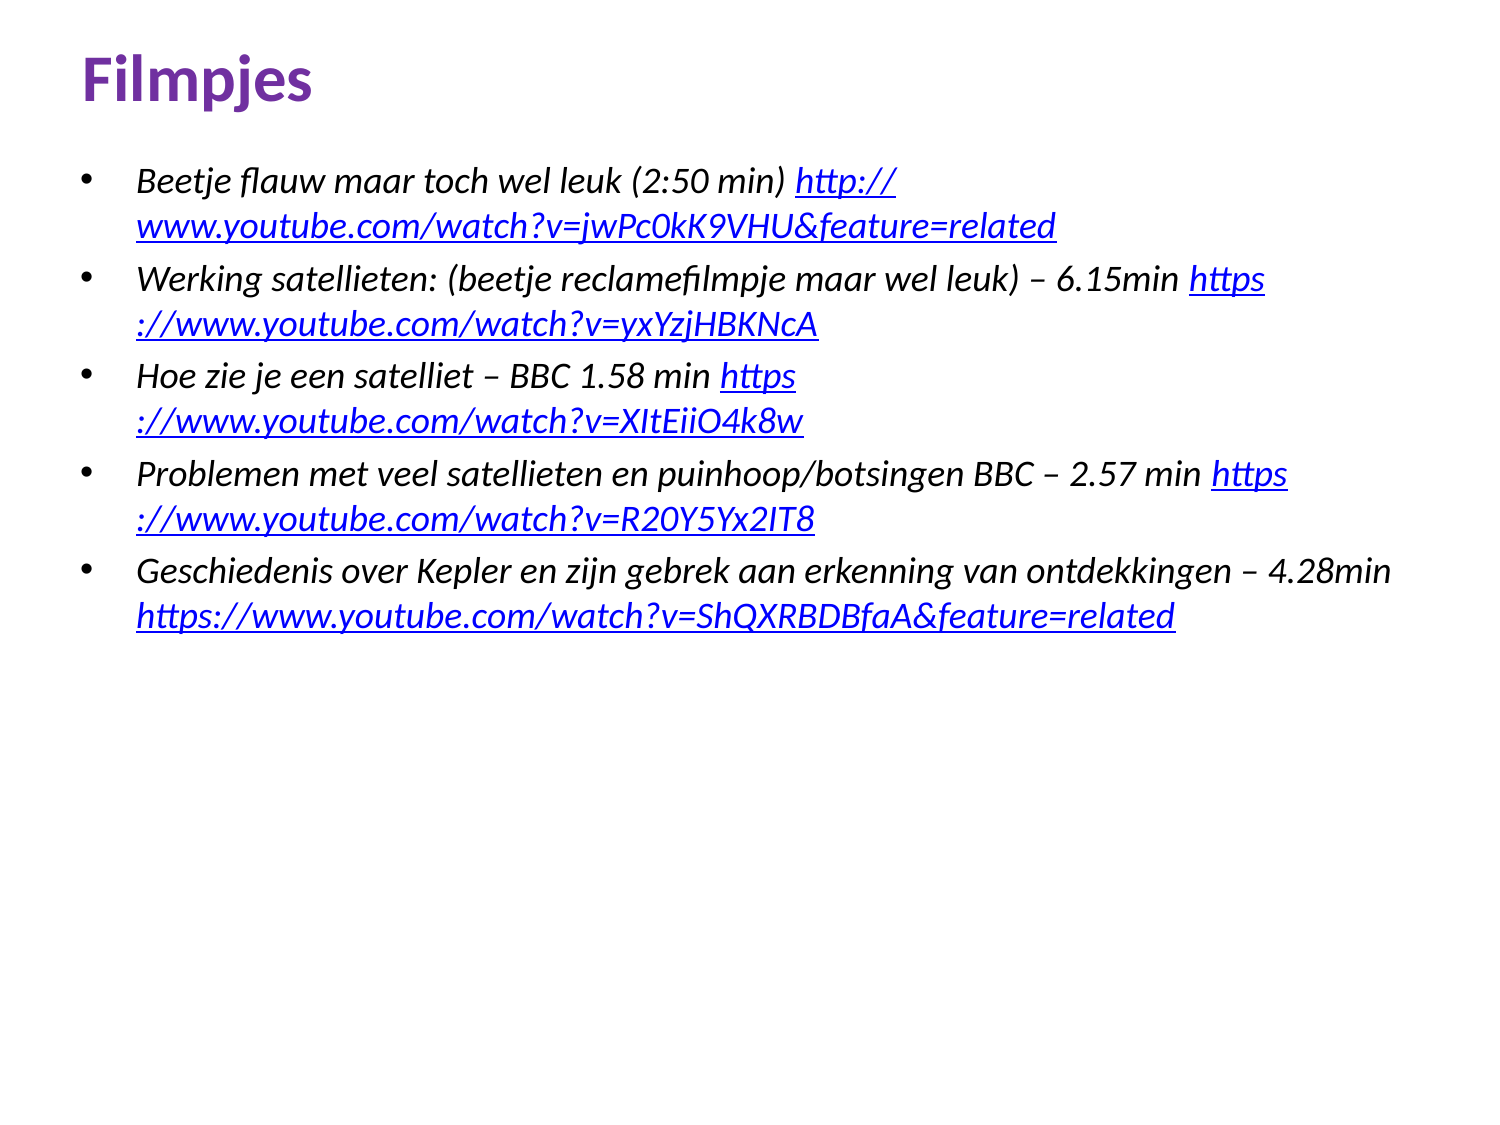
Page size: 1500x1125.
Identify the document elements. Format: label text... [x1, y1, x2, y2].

list Beetje flauw maar toch wel leuk (2:50 min) http://www.youtube.com/watch?v=jwPc0kK9VHU&feature=related Werking satellieten: (beetje reclamefilmpje maar wel leuk) – 6.15min https://www.youtube.com/watch?v=yxYzjHBKNcA Hoe zie je een satelliet – BBC 1.58 min https://www.youtube.com/watch?v=XItEiiO4k8w Problemen met veel satellieten en puinhoop/botsingen BBC – 2.57 min https://www.youtube.com/watch?v=R20Y5Yx2IT8 Geschiedenis over Kepler en zijn gebrek aan erkenning van ontdekkingen – 4.28min https://www.youtube.com/watch?v=ShQXRBDBfaA&feature=related [64, 148, 1468, 715]
title Filmpjes [67, 26, 1466, 125]
